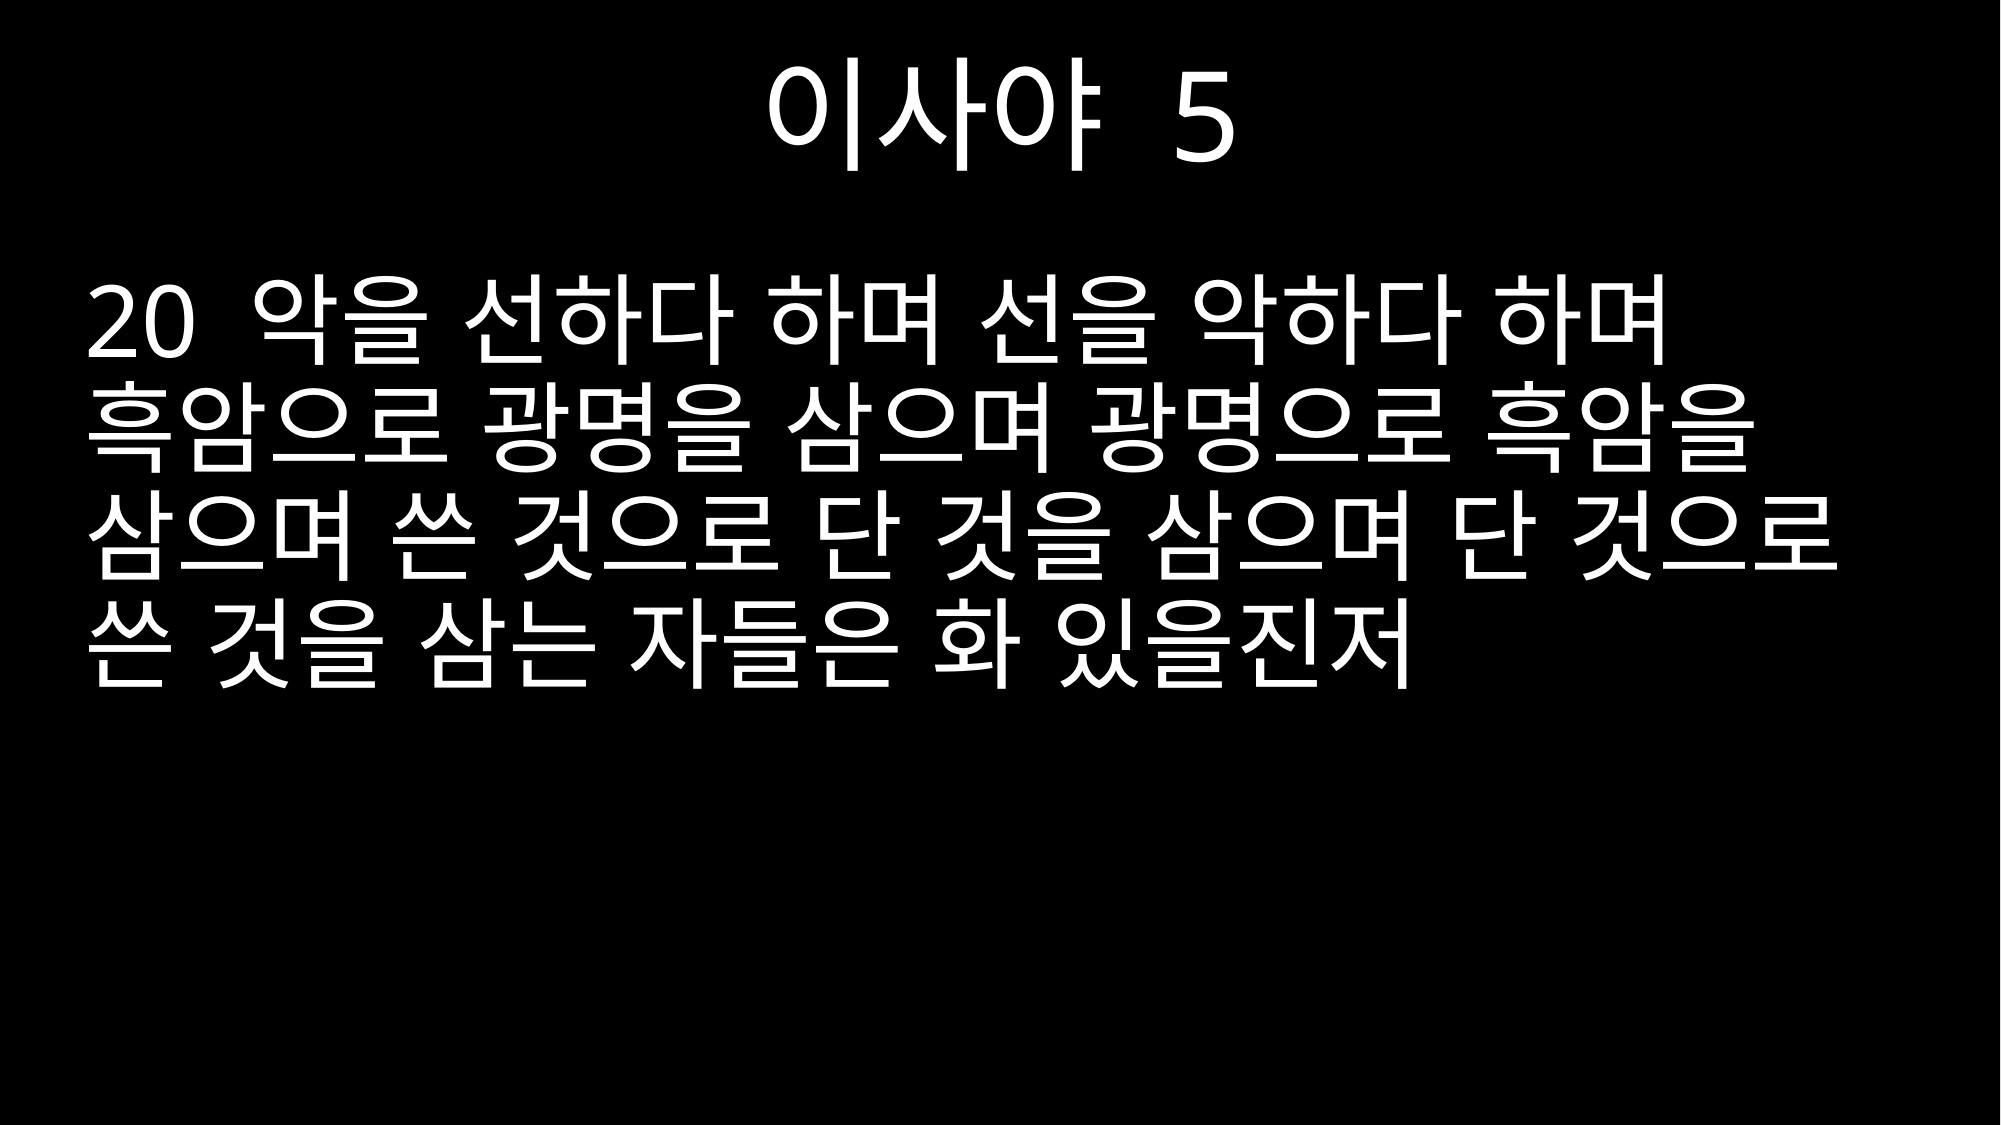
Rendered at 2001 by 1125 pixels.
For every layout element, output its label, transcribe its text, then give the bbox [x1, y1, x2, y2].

footer 이사야 5 [0, 32, 2000, 192]
picture [0, 0, 2001, 1125]
list 20 악을 선하다 하며 선을 악하다 하며 흑암으로 광명을 삼으며 광명으로 흑암을 삼으며 쓴 것으로 단 것을 삼으며 단 것으로 쓴 것을 삼는 자들은 화 있을진저 [69, 263, 1953, 423]
